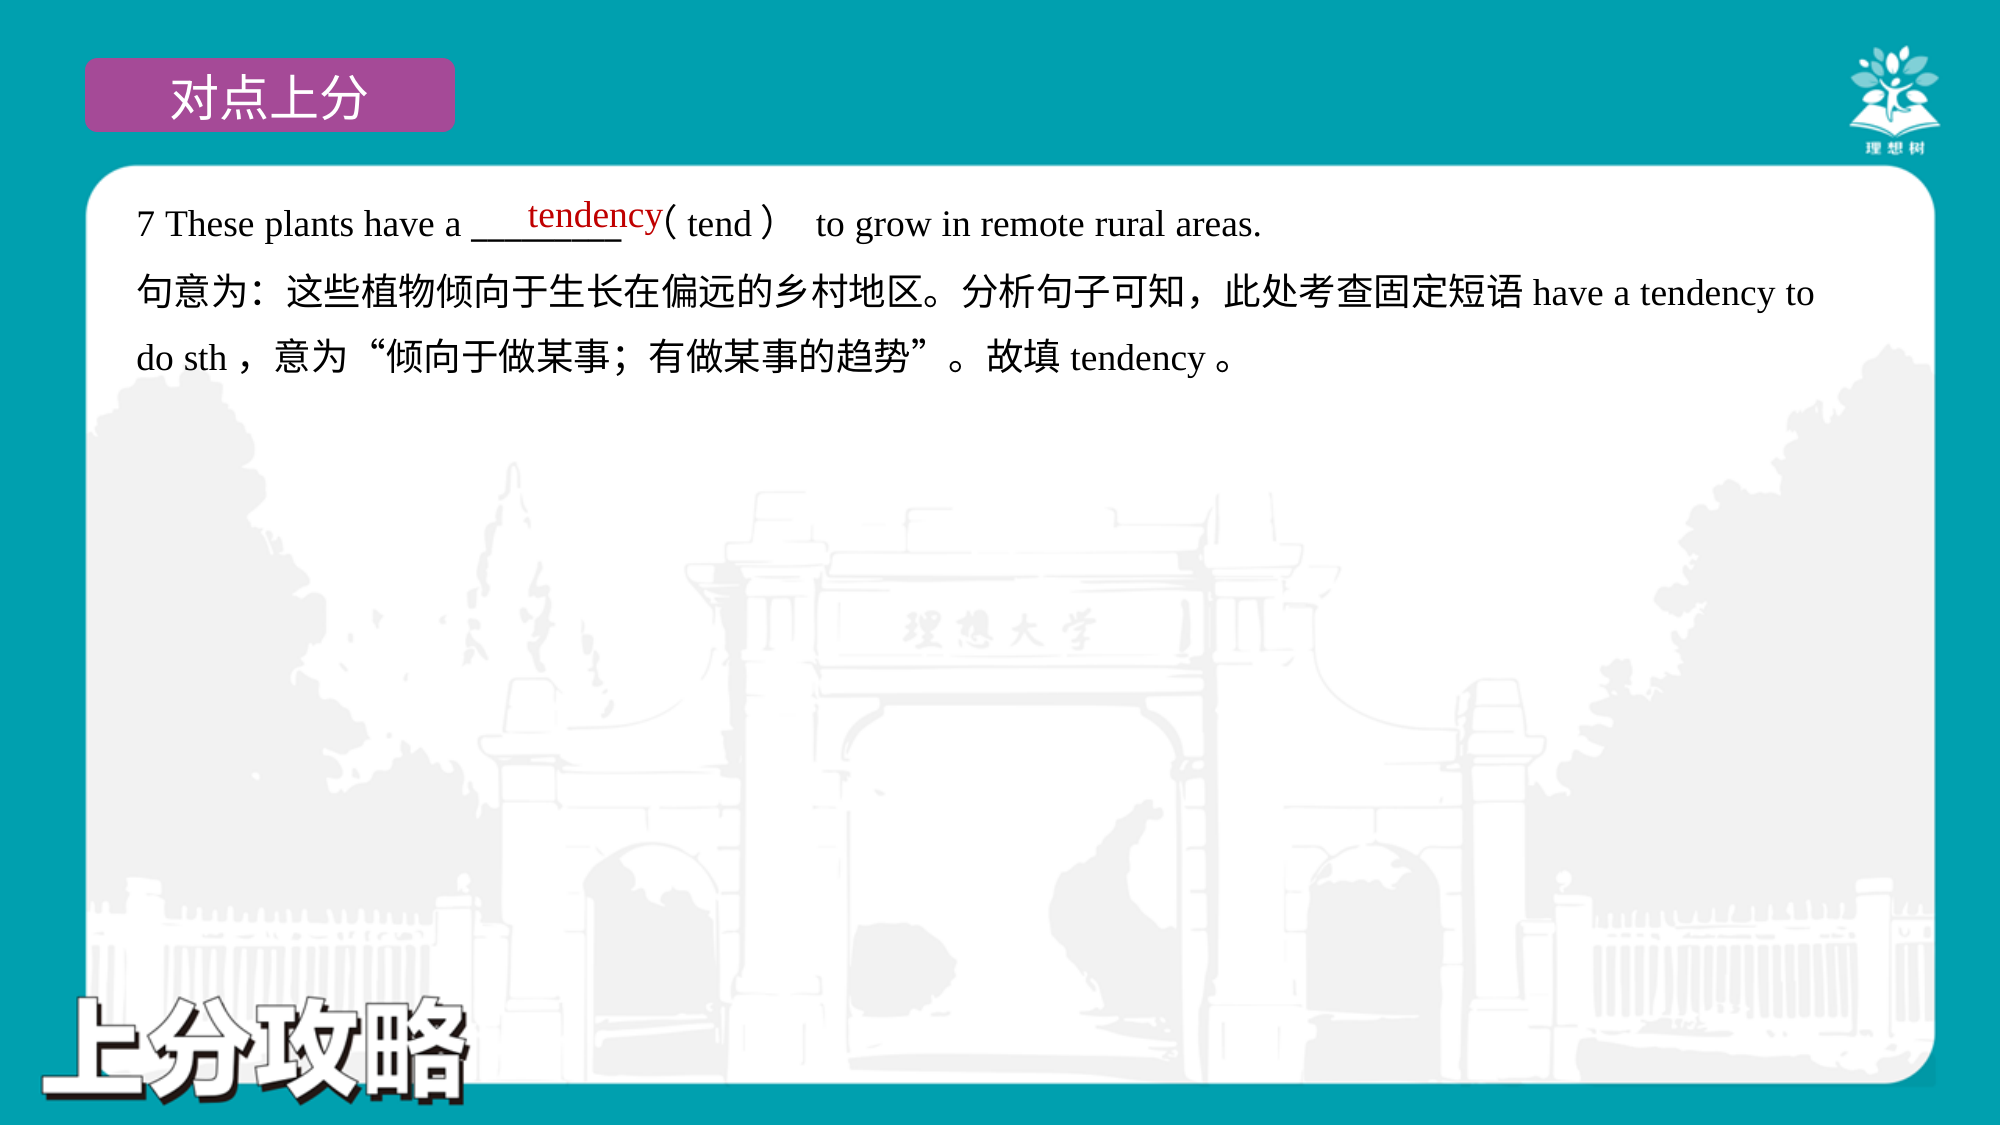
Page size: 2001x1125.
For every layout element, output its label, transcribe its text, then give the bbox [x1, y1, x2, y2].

text_box 句意为：这些植物倾向于生长在偏远的乡村地区。分析句子可知，此处考查固定短语have a tendency to do sth，意为“倾向于做某事；有做某事的趋势”。故填tendency。 [136, 244, 1865, 371]
text_box tendency [514, 168, 678, 228]
picture [0, 0, 2000, 1125]
text_box 7 These plants have a _________ （tend） to grow in remote rural areas. [136, 176, 1865, 237]
